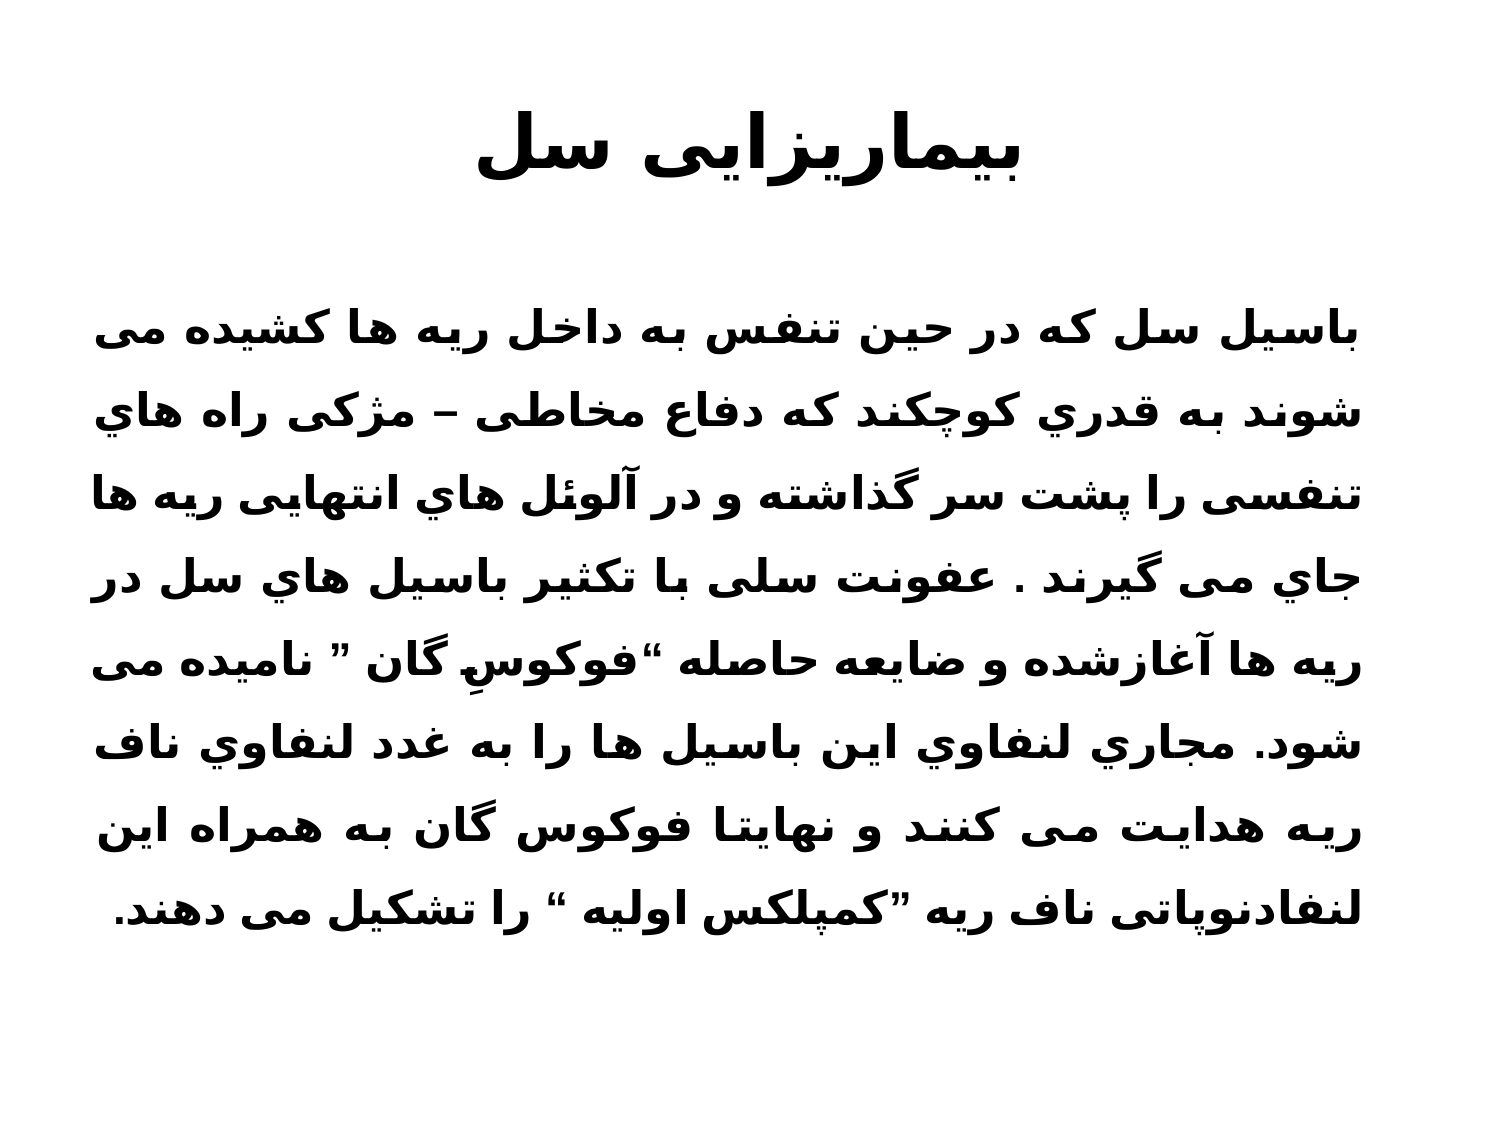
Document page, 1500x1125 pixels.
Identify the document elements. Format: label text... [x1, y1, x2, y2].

title بیماریزایی سل [75, 45, 1425, 233]
list باسیل سل که در حین تنفس به داخل ریه ها کشیده می شوند به قدري کوچکند که دفاع مخاطی – مژکی راه هاي تنفسی را پشت سر گذاشته و در آلوئل هاي انتهایی ریه ها جاي می گیرند . عفونت سلی با تکثیر باسیل هاي سل در ریه ها آغازشده و ضایعه حاصله “فوکوسِ گان ” نامیده می شود. مجاري لنفاوي این باسیل ها را به غدد لنفاوي ناف ریه هدایت می کنند و نهایتا فوکوس گان به همراه این لنفادنوپاتی ناف ریه ”کمپلکس اولیه “ را تشکیل می دهند. [75, 262, 1425, 1005]
